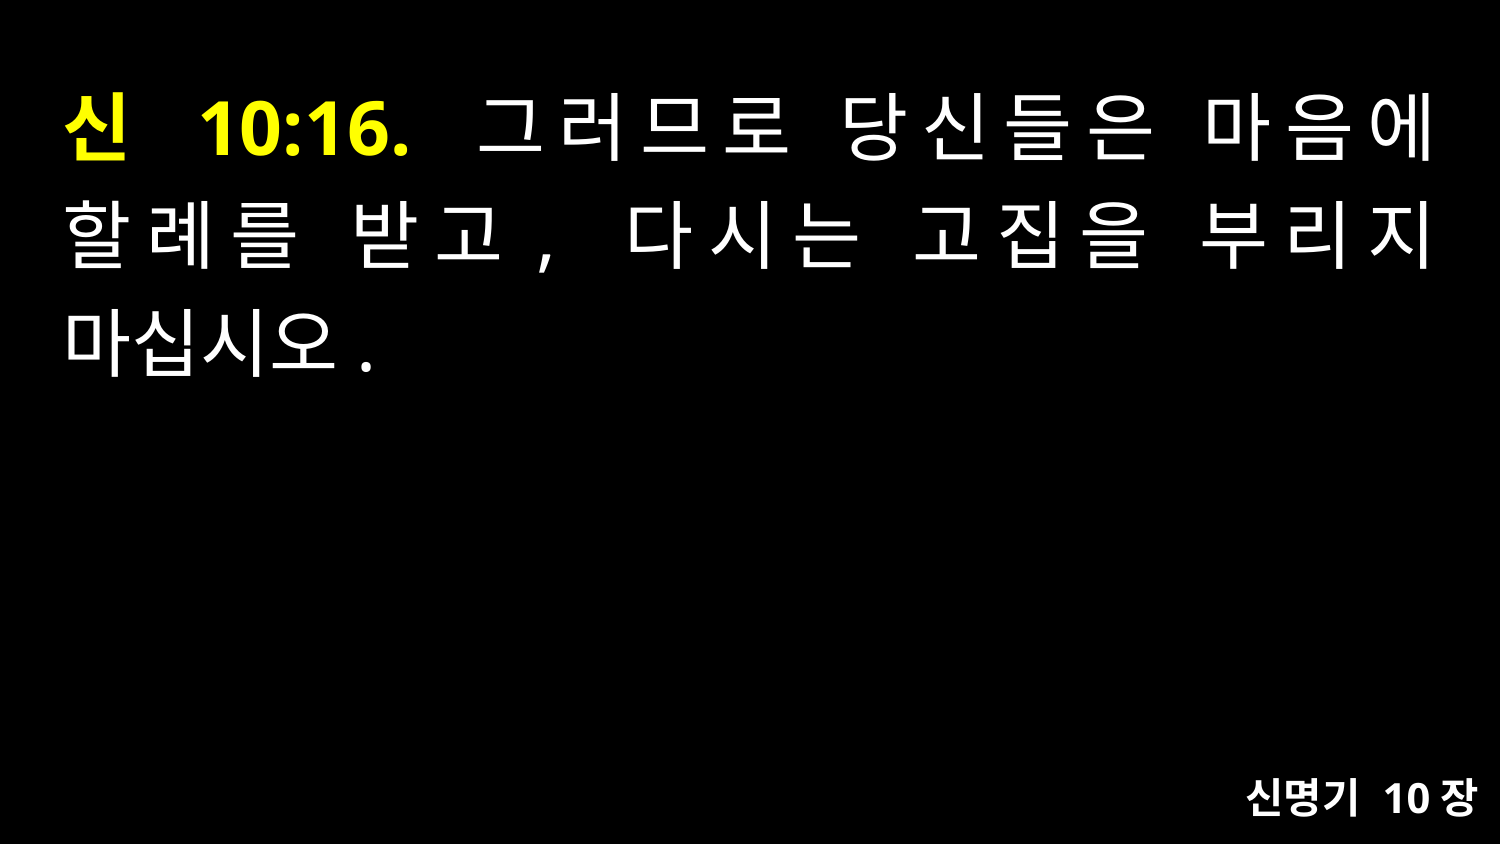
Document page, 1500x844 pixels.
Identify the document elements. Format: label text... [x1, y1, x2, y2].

title 신 10:16. 그러므로 당신들은 마음에 할례를 받고, 다시는 고집을 부리지 마십시오. [0, 0, 1500, 844]
subtitle 신명기 10장 [916, 770, 1500, 844]
